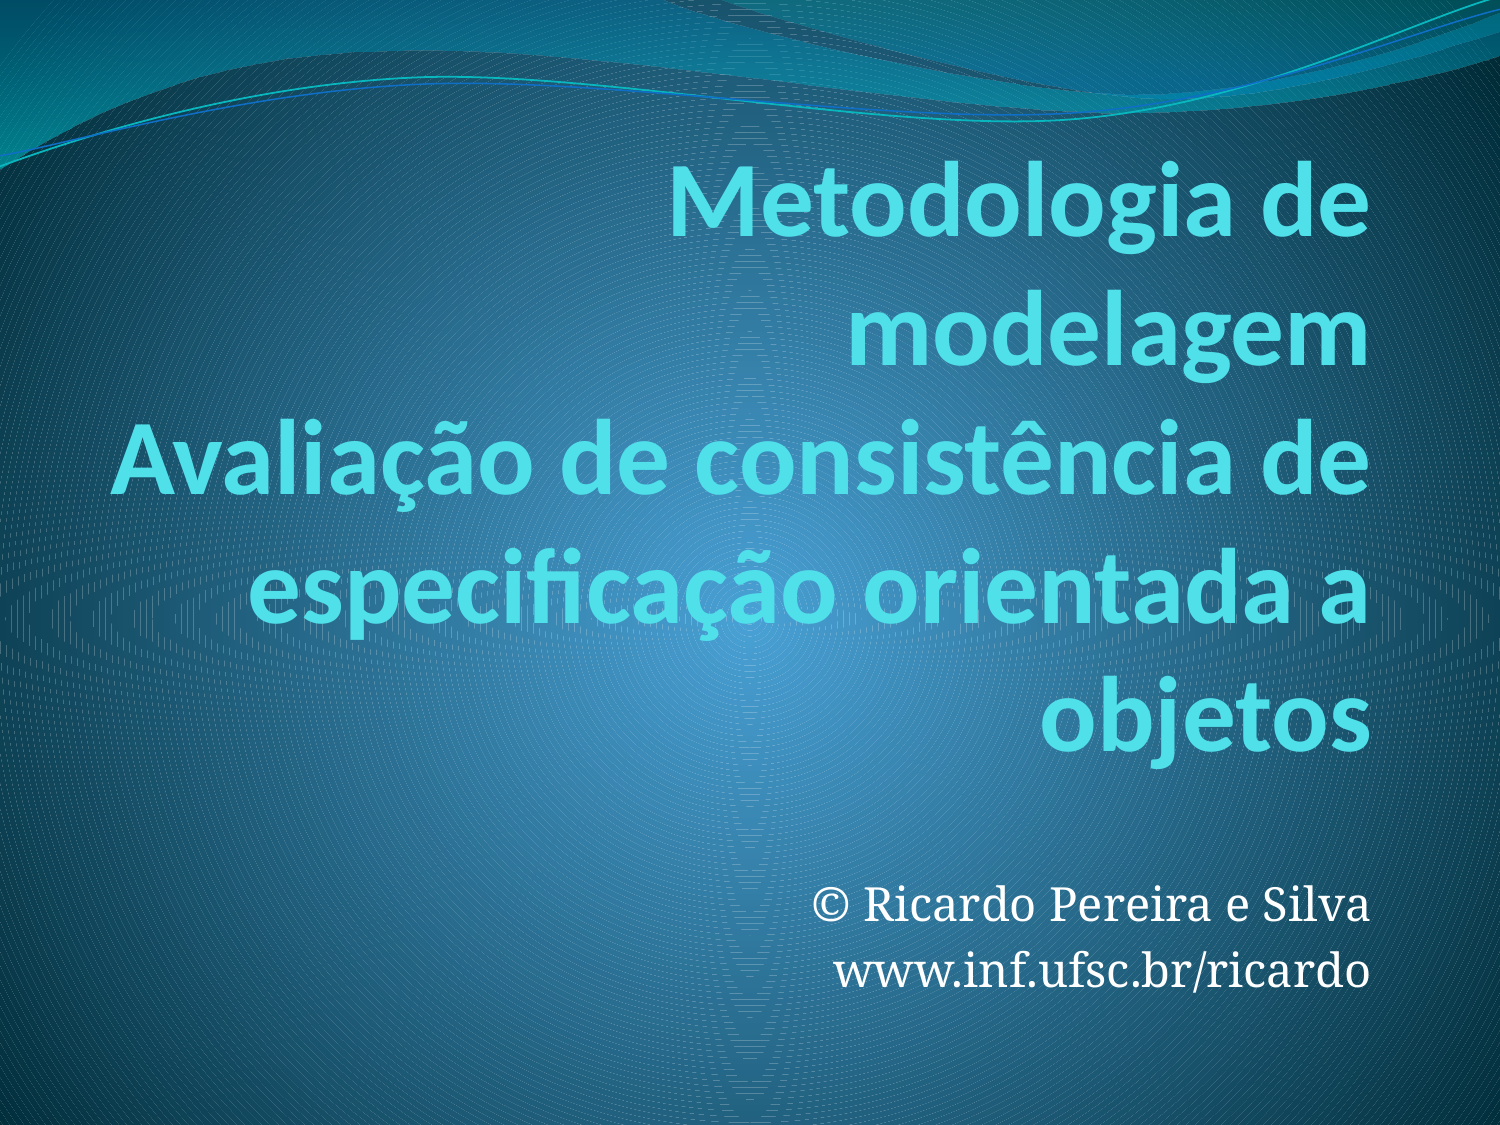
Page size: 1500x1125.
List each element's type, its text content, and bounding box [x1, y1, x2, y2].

subtitle © Ricardo Pereira e Silva www.inf.ufsc.br/ricardo [93, 867, 1383, 1005]
title Metodologia de modelagem Avaliação de consistência de especificação orientada a objetos [93, 128, 1376, 774]
